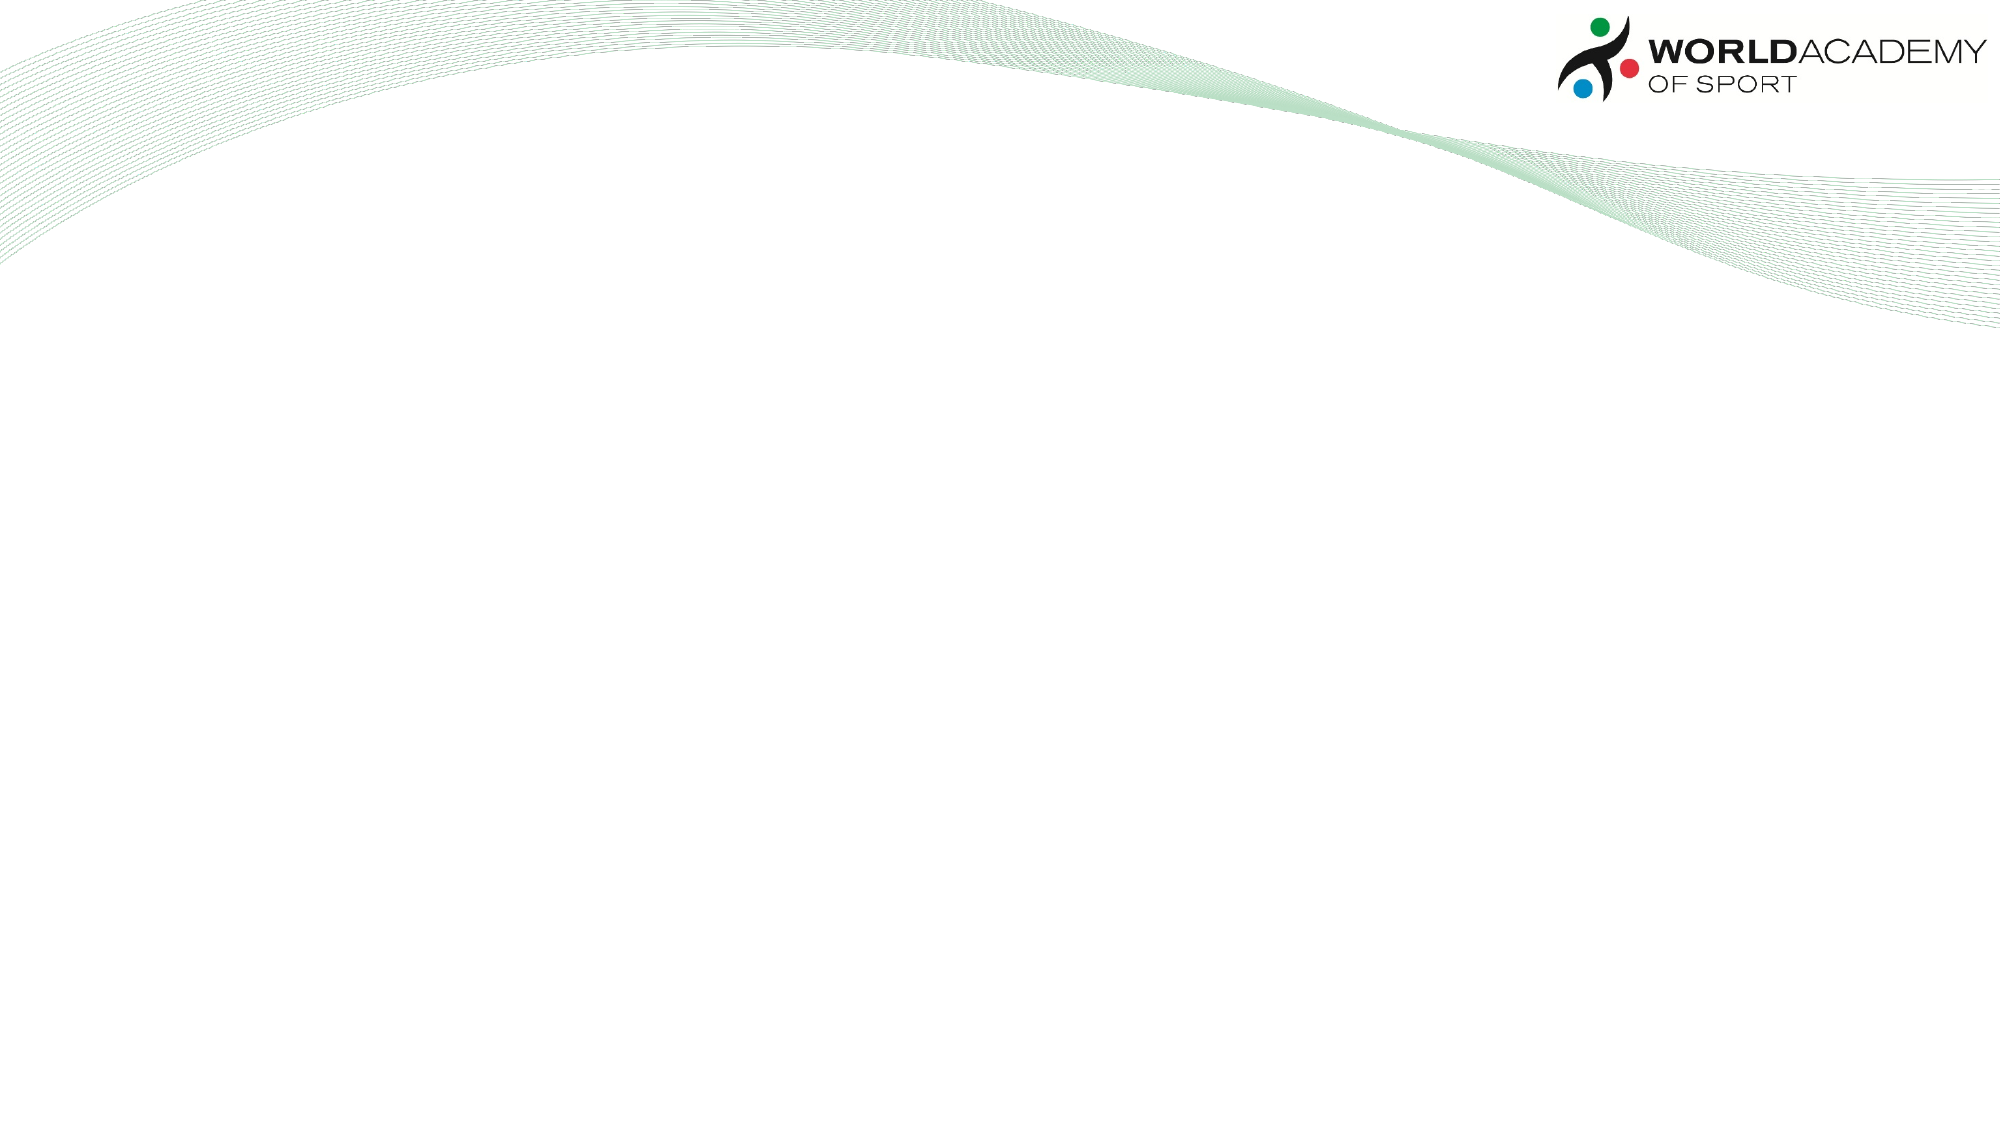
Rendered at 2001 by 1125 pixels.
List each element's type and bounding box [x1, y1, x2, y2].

picture [0, 0, 2000, 343]
